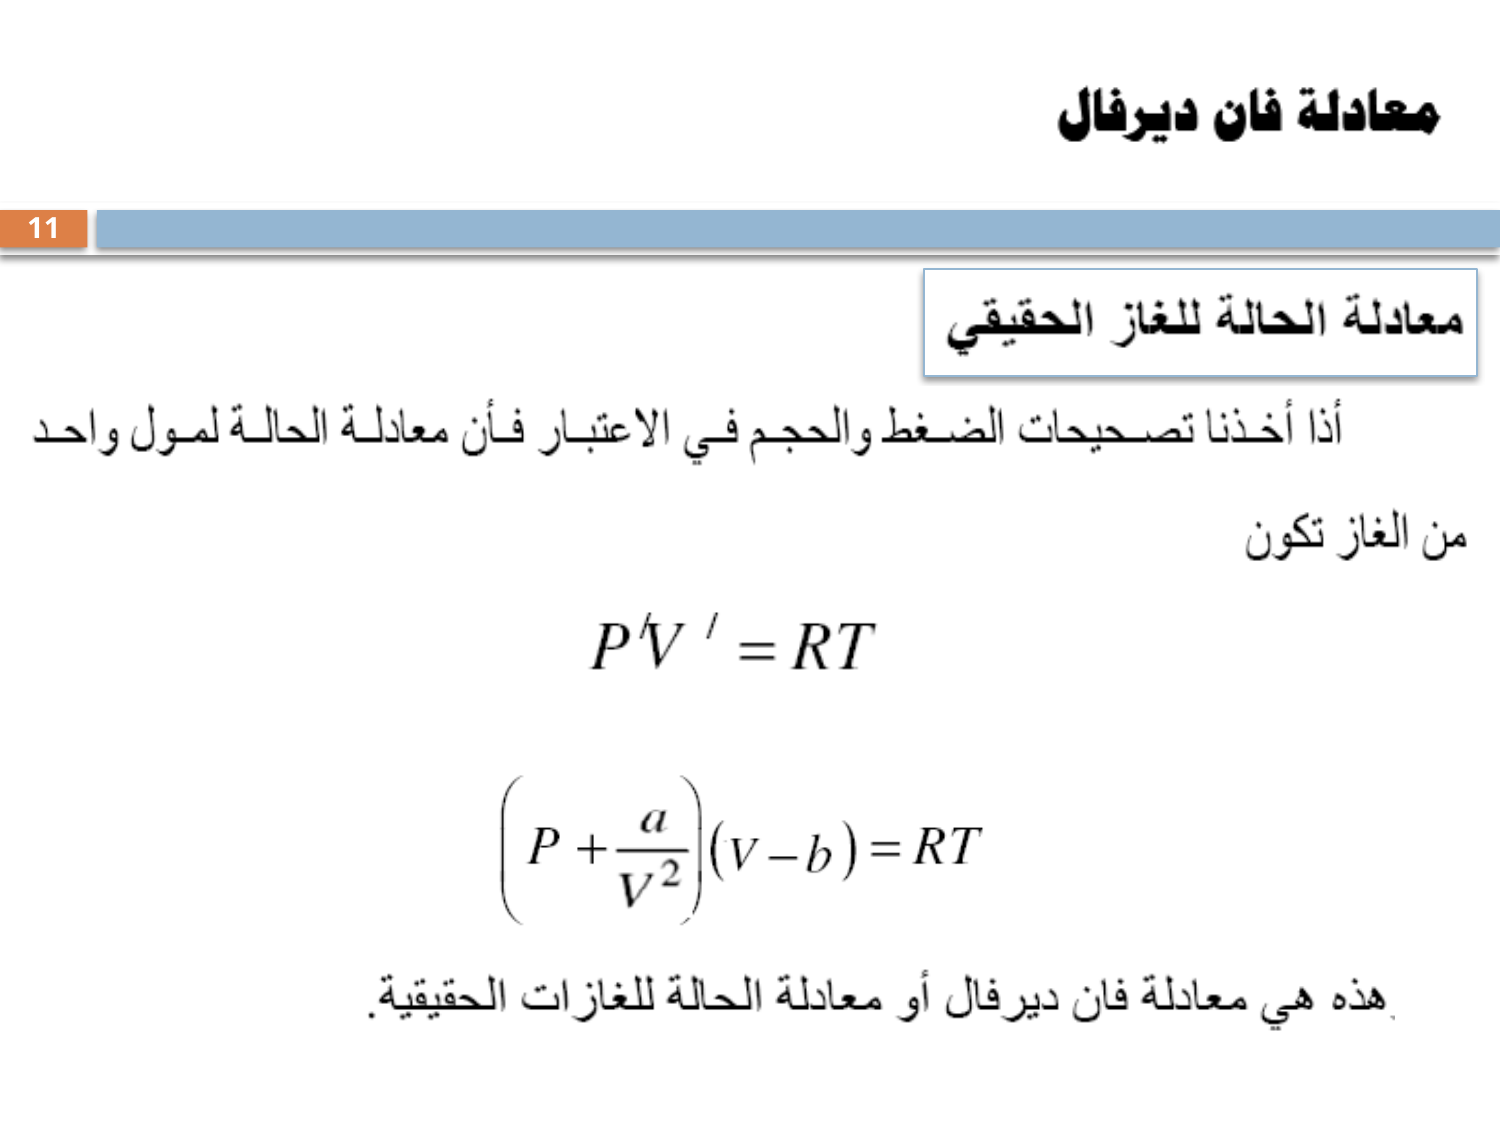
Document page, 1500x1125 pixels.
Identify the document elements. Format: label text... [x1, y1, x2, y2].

picture [1007, 58, 1452, 170]
slide_number 11 [0, 208, 88, 249]
picture [468, 755, 1008, 938]
picture [924, 269, 1477, 376]
picture [351, 960, 1395, 1059]
picture [11, 386, 1489, 739]
